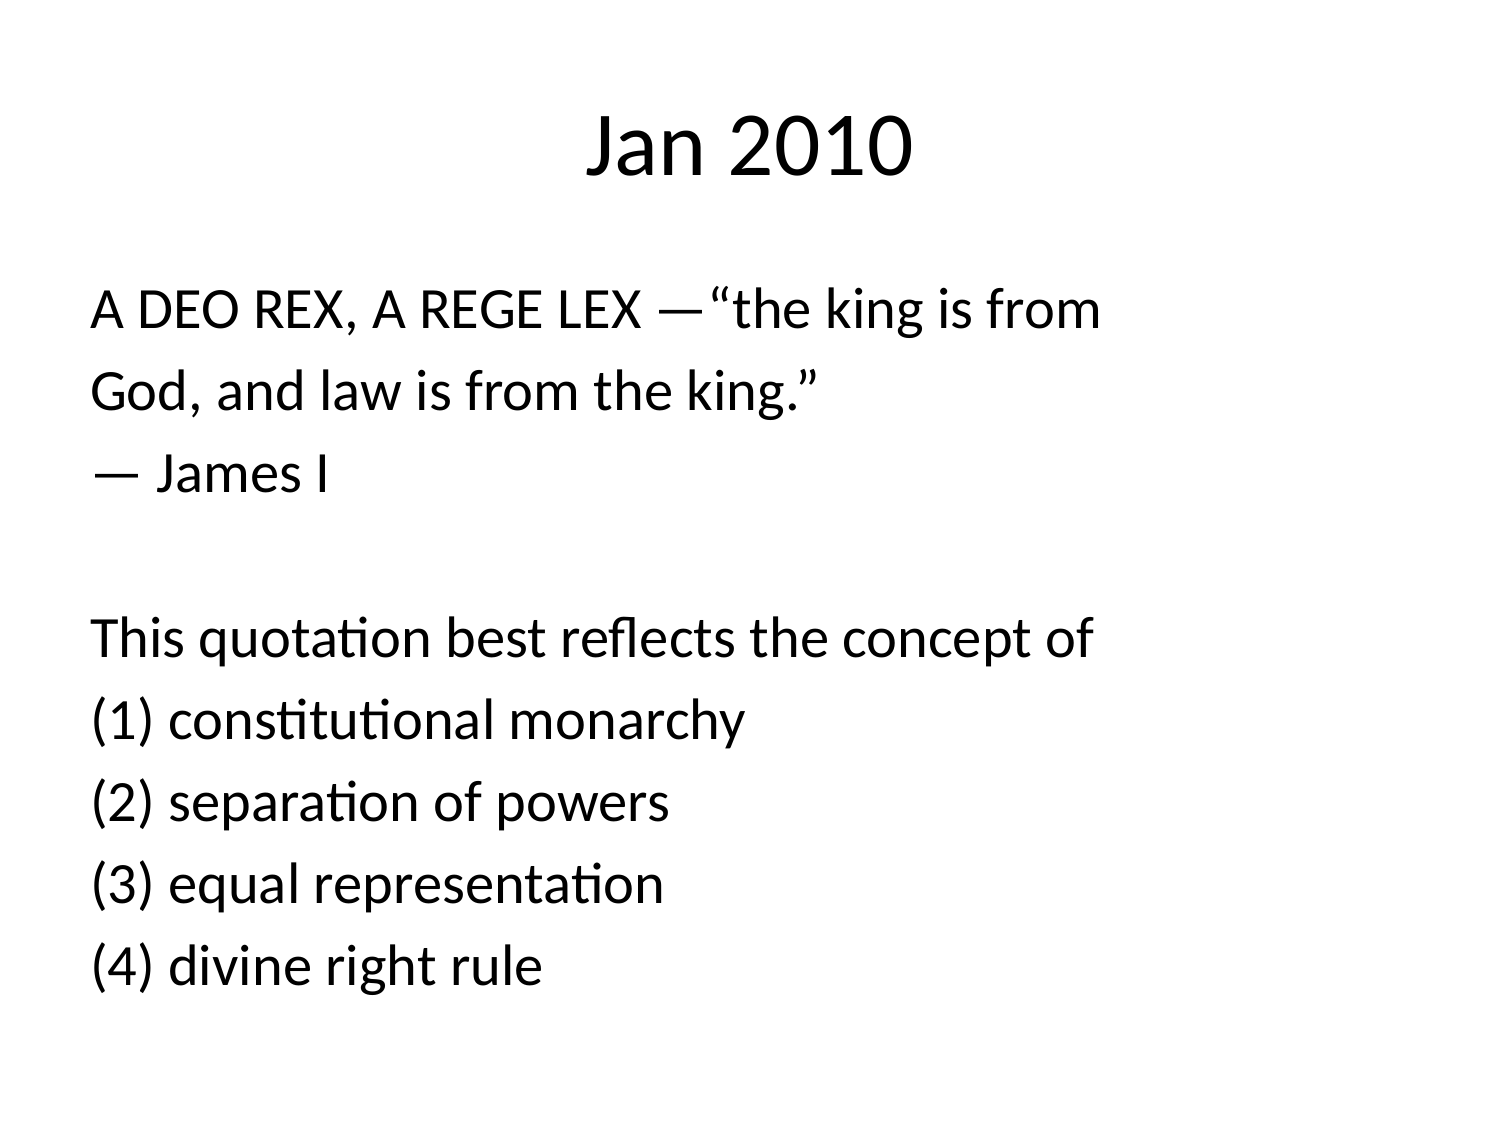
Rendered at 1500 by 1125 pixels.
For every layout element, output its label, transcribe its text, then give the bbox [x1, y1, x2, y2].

list A DEO REX, A REGE LEX —“the king is from God, and law is from the king.” — James I This quotation best reflects the concept of (1) constitutional monarchy (2) separation of powers (3) equal representation (4) divine right rule [75, 262, 1425, 1005]
title Jan 2010 [75, 45, 1425, 233]
